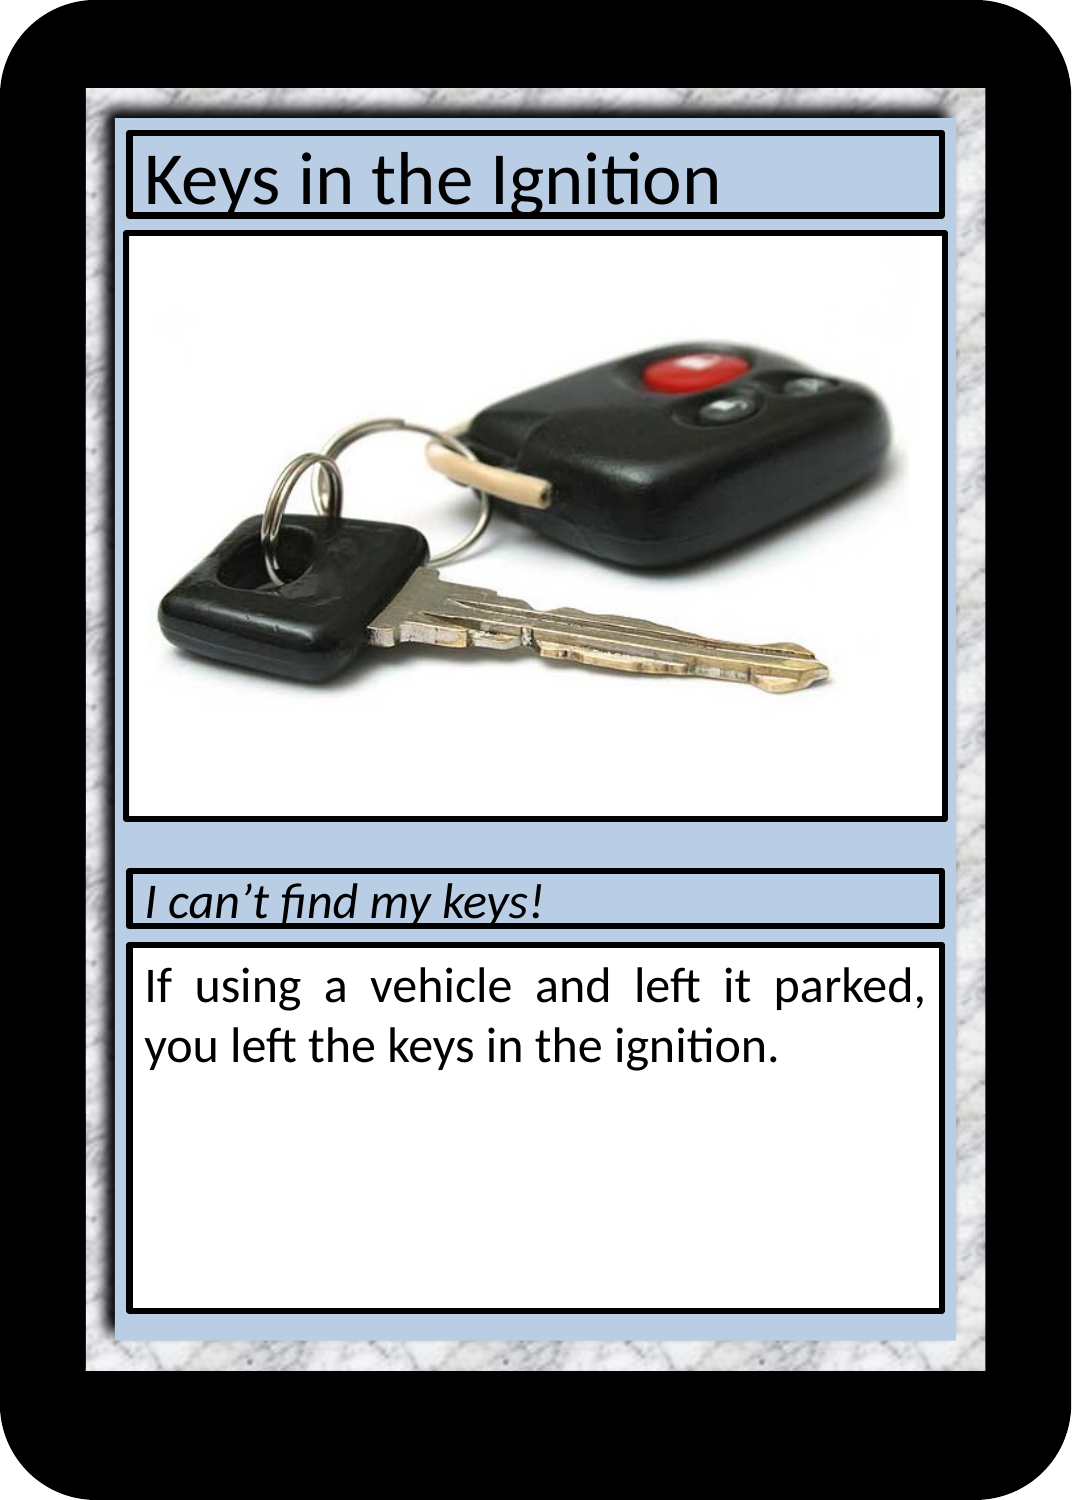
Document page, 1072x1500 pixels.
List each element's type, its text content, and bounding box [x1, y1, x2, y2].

list If using a vehicle and left it parked, you left the keys in the ignition. [126, 942, 945, 1314]
picture [85, 88, 986, 1371]
list I can’t find my keys! [126, 868, 945, 929]
title Keys in the Ignition [126, 130, 945, 219]
